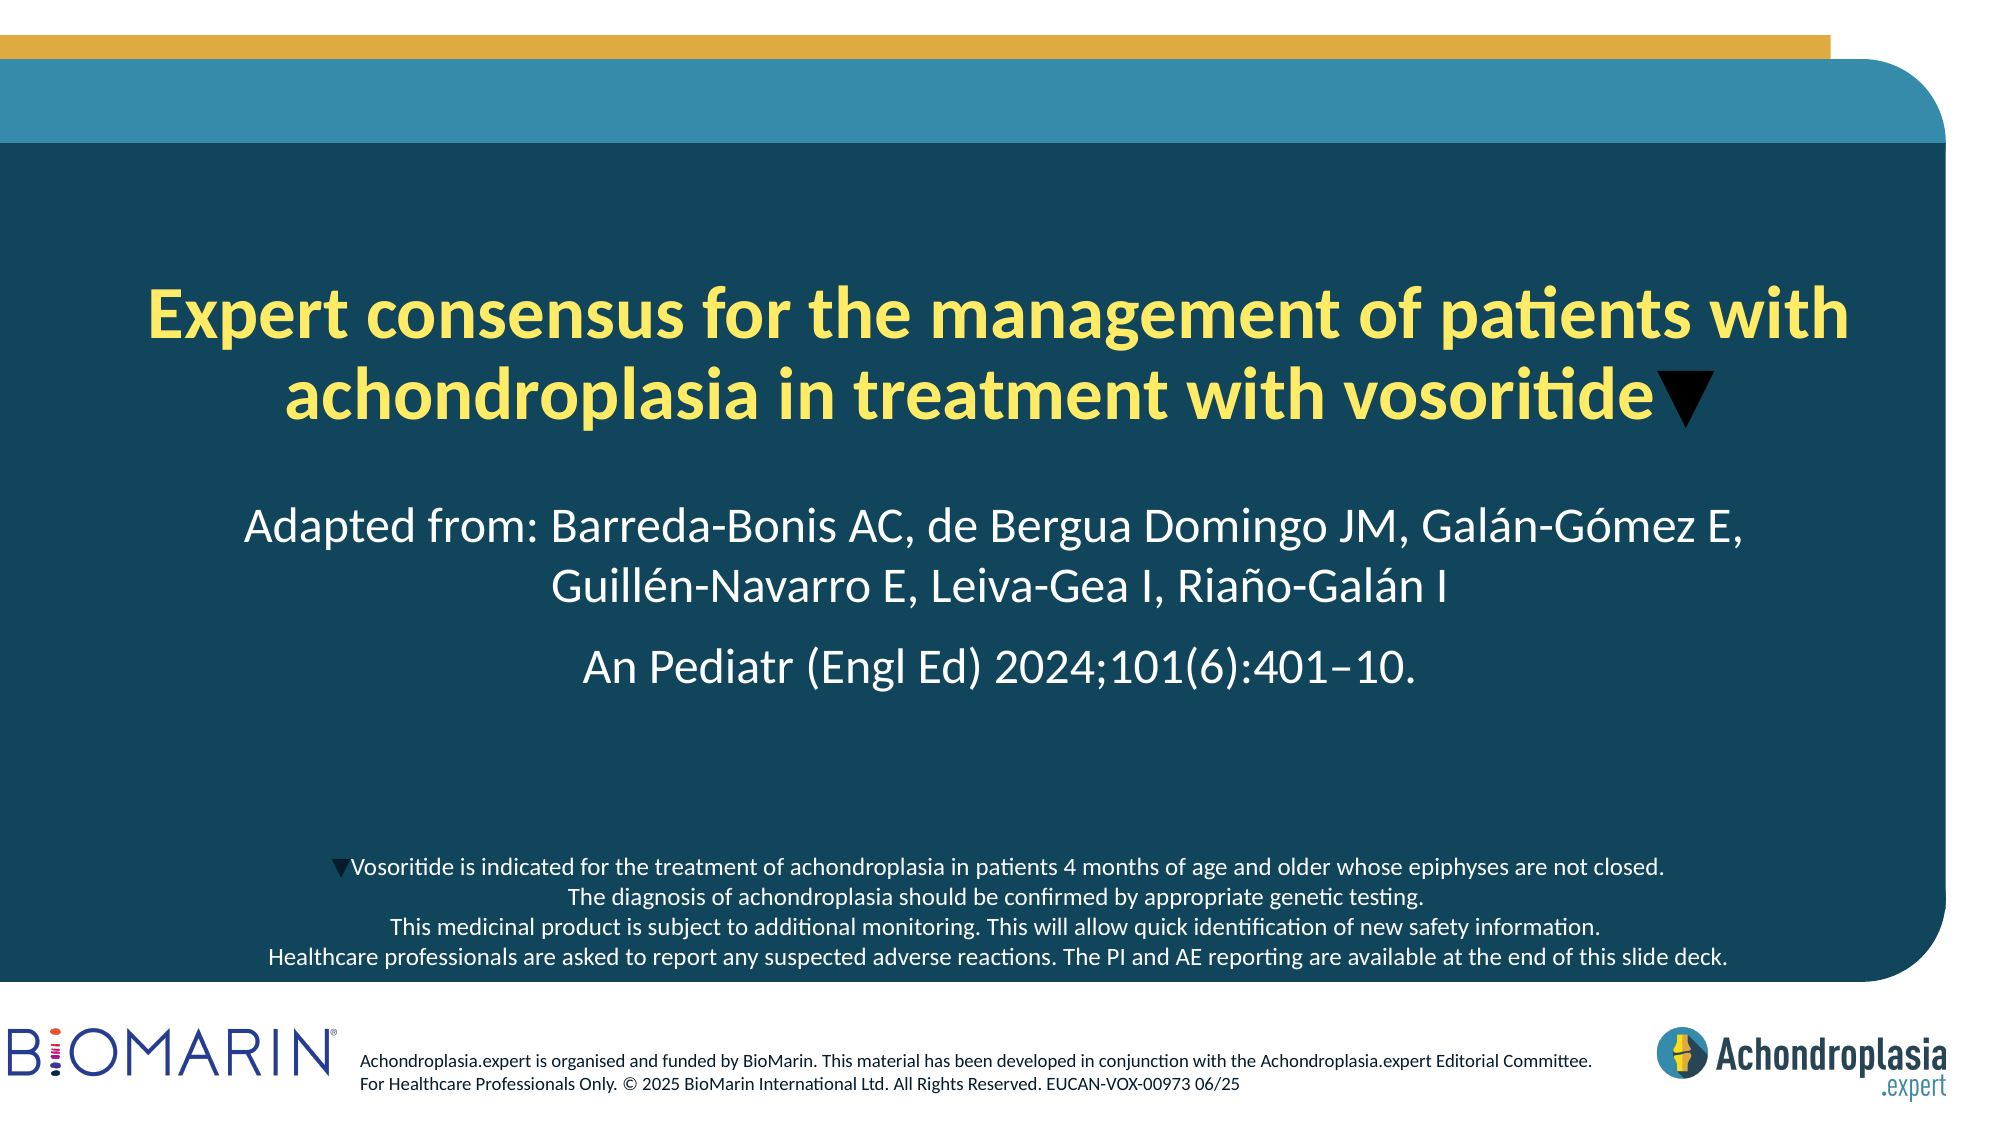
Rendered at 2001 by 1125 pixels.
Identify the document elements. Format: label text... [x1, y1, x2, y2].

subtitle Adapted from: Barreda-Bonis AC, de Bergua Domingo JM, Galán-Gómez E, Guillén-Navarro E, Leiva-Gea I, Riaño-Galán I An Pediatr (Engl Ed) 2024;101(6):401–10. [55, 484, 1945, 863]
title Expert consensus for the management of patients with achondroplasia in treatment with vosoritide▼ [55, 184, 1945, 444]
picture [1656, 1027, 1947, 1102]
footer Achondroplasia.expert is organised and funded by BioMarin. This material has been developed in conjunction with the Achondroplasia.expert Editorial Committee. For Healthcare Professionals Only. © 2025 BioMarin International Ltd. All Rights Reserved. EUCAN-VOX-00973 06/25 [345, 1006, 1656, 1102]
picture [7, 1027, 338, 1077]
text_box ▼Vosoritide is indicated for the treatment of achondroplasia in patients 4 months of age and older whose epiphyses are not closed. The diagnosis of achondroplasia should be confirmed by appropriate genetic testing. This medicinal product is subject to additional monitoring. This will allow quick identification of new safety information. Healthcare professionals are asked to report any suspected adverse reactions. The PI and AE reporting are available at the end of this slide deck. [178, 843, 1822, 978]
